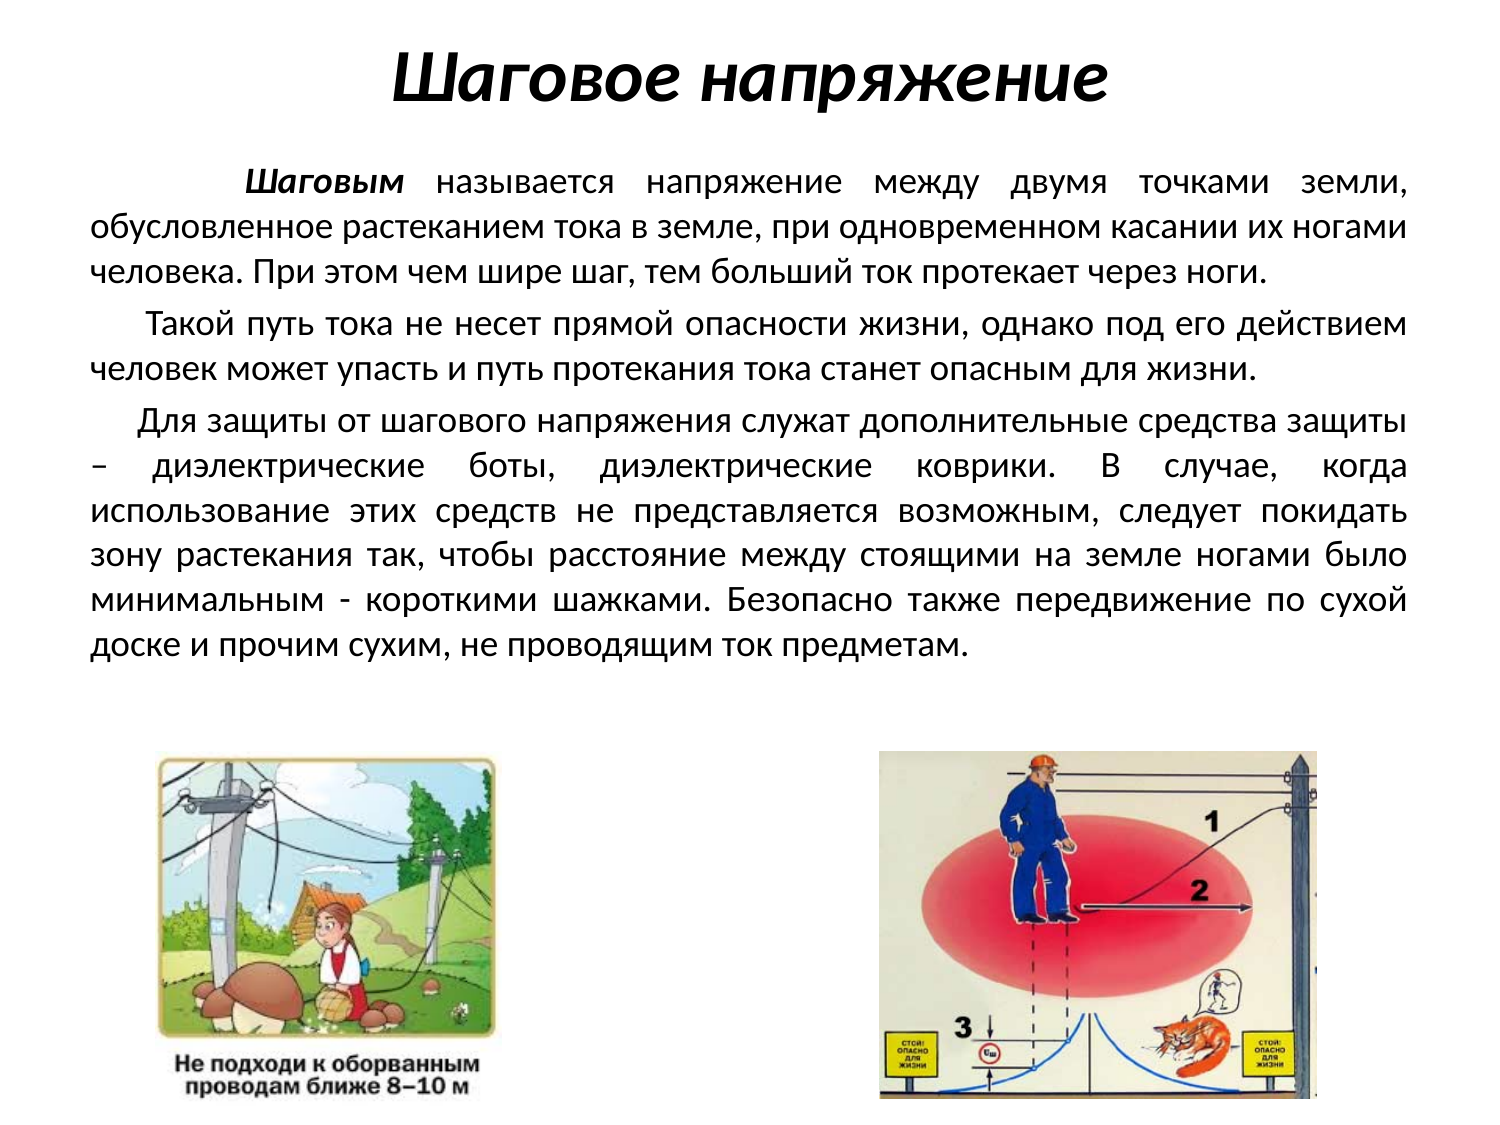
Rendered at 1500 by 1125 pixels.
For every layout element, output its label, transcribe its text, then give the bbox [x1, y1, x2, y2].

title Шаговое напряжение [75, 7, 1425, 135]
picture [879, 750, 1318, 1099]
list Шаговым называется напряжение между двумя точками земли, обусловленное растеканием тока в земле, при одновременном касании их ногами человека. При этом чем шире шаг, тем больший ток протекает через ноги. Такой путь тока не несет прямой опасности жизни, однако под его действием человек может упасть и путь протекания тока станет опасным для жизни. Для защиты от шагового напряжения служат дополнительные средства защиты – диэлектрические боты, диэлектрические коврики. В случае, когда использование этих средств не представляется возможным, следует покидать зону растекания так, чтобы расстояние между стоящими на земле ногами было минимальным - короткими шажками. Безопасно также передвижение по сухой доске и прочим сухим, не проводящим ток предметам. [75, 149, 1425, 752]
picture [154, 750, 503, 1107]
